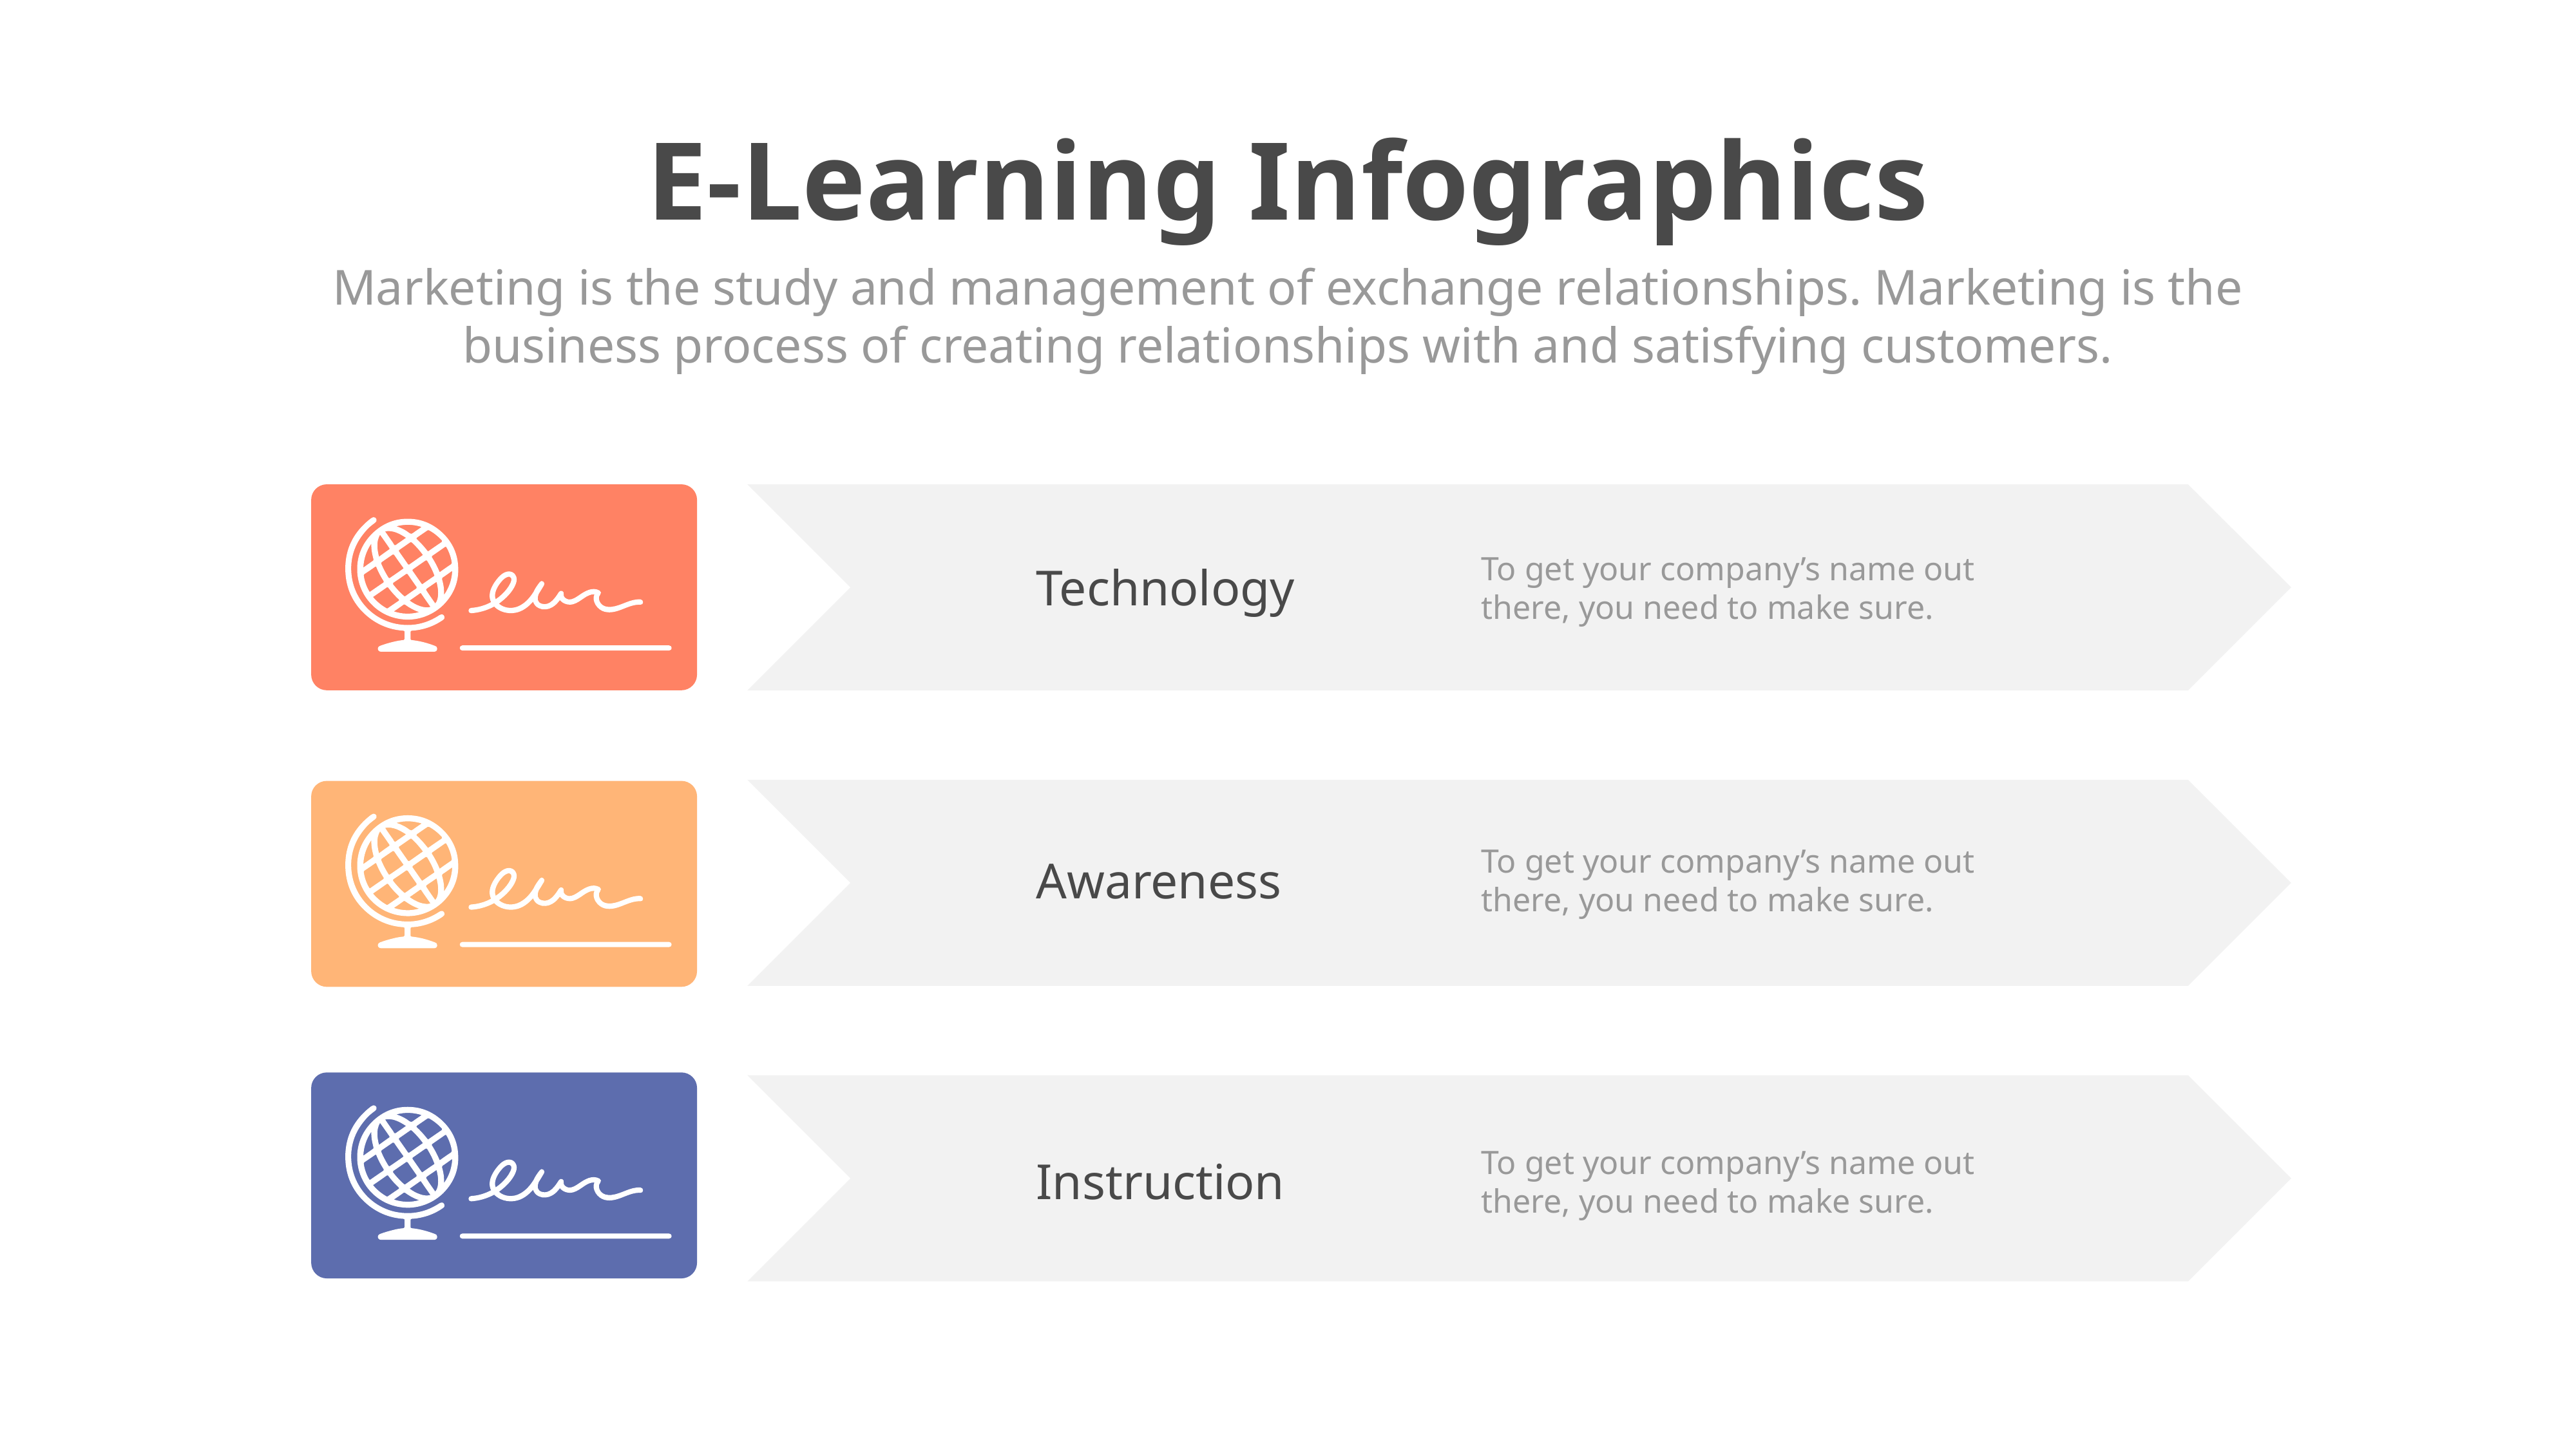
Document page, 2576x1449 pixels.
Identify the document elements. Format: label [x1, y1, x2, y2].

text_box [745, 484, 2293, 692]
text_box [311, 1072, 698, 1279]
text_box [281, 108, 2295, 379]
text_box [1026, 1137, 2012, 1226]
text_box [311, 781, 698, 987]
text_box [745, 779, 2293, 987]
text_box [745, 1074, 2293, 1282]
text_box [311, 484, 698, 691]
text_box [1026, 544, 2012, 632]
text_box [1026, 836, 2012, 924]
